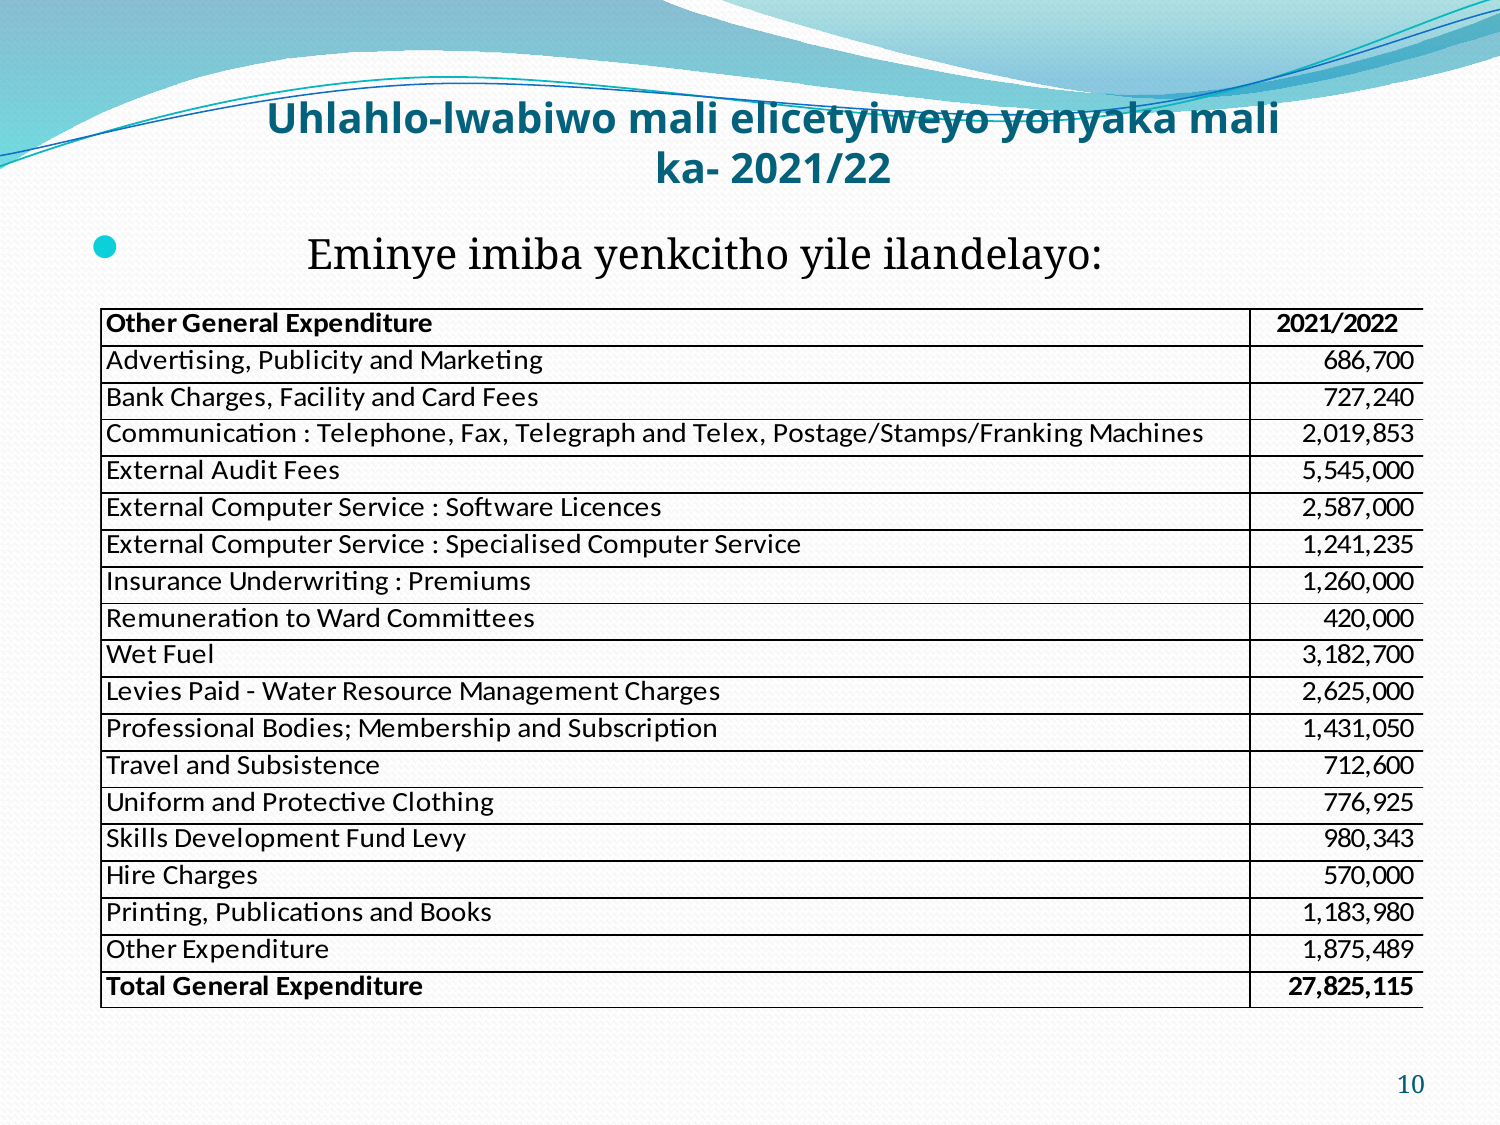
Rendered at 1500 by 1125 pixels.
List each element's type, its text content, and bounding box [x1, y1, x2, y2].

slide_number 10 [1299, 1042, 1425, 1103]
list Eminye imiba yenkcitho yile ilandelayo: [74, 219, 1426, 1038]
title Uhlahlo-lwabiwo mali elicetyiweyo yonyaka mali ka- 2021/22 [100, 89, 1447, 193]
picture [100, 307, 1426, 1010]
